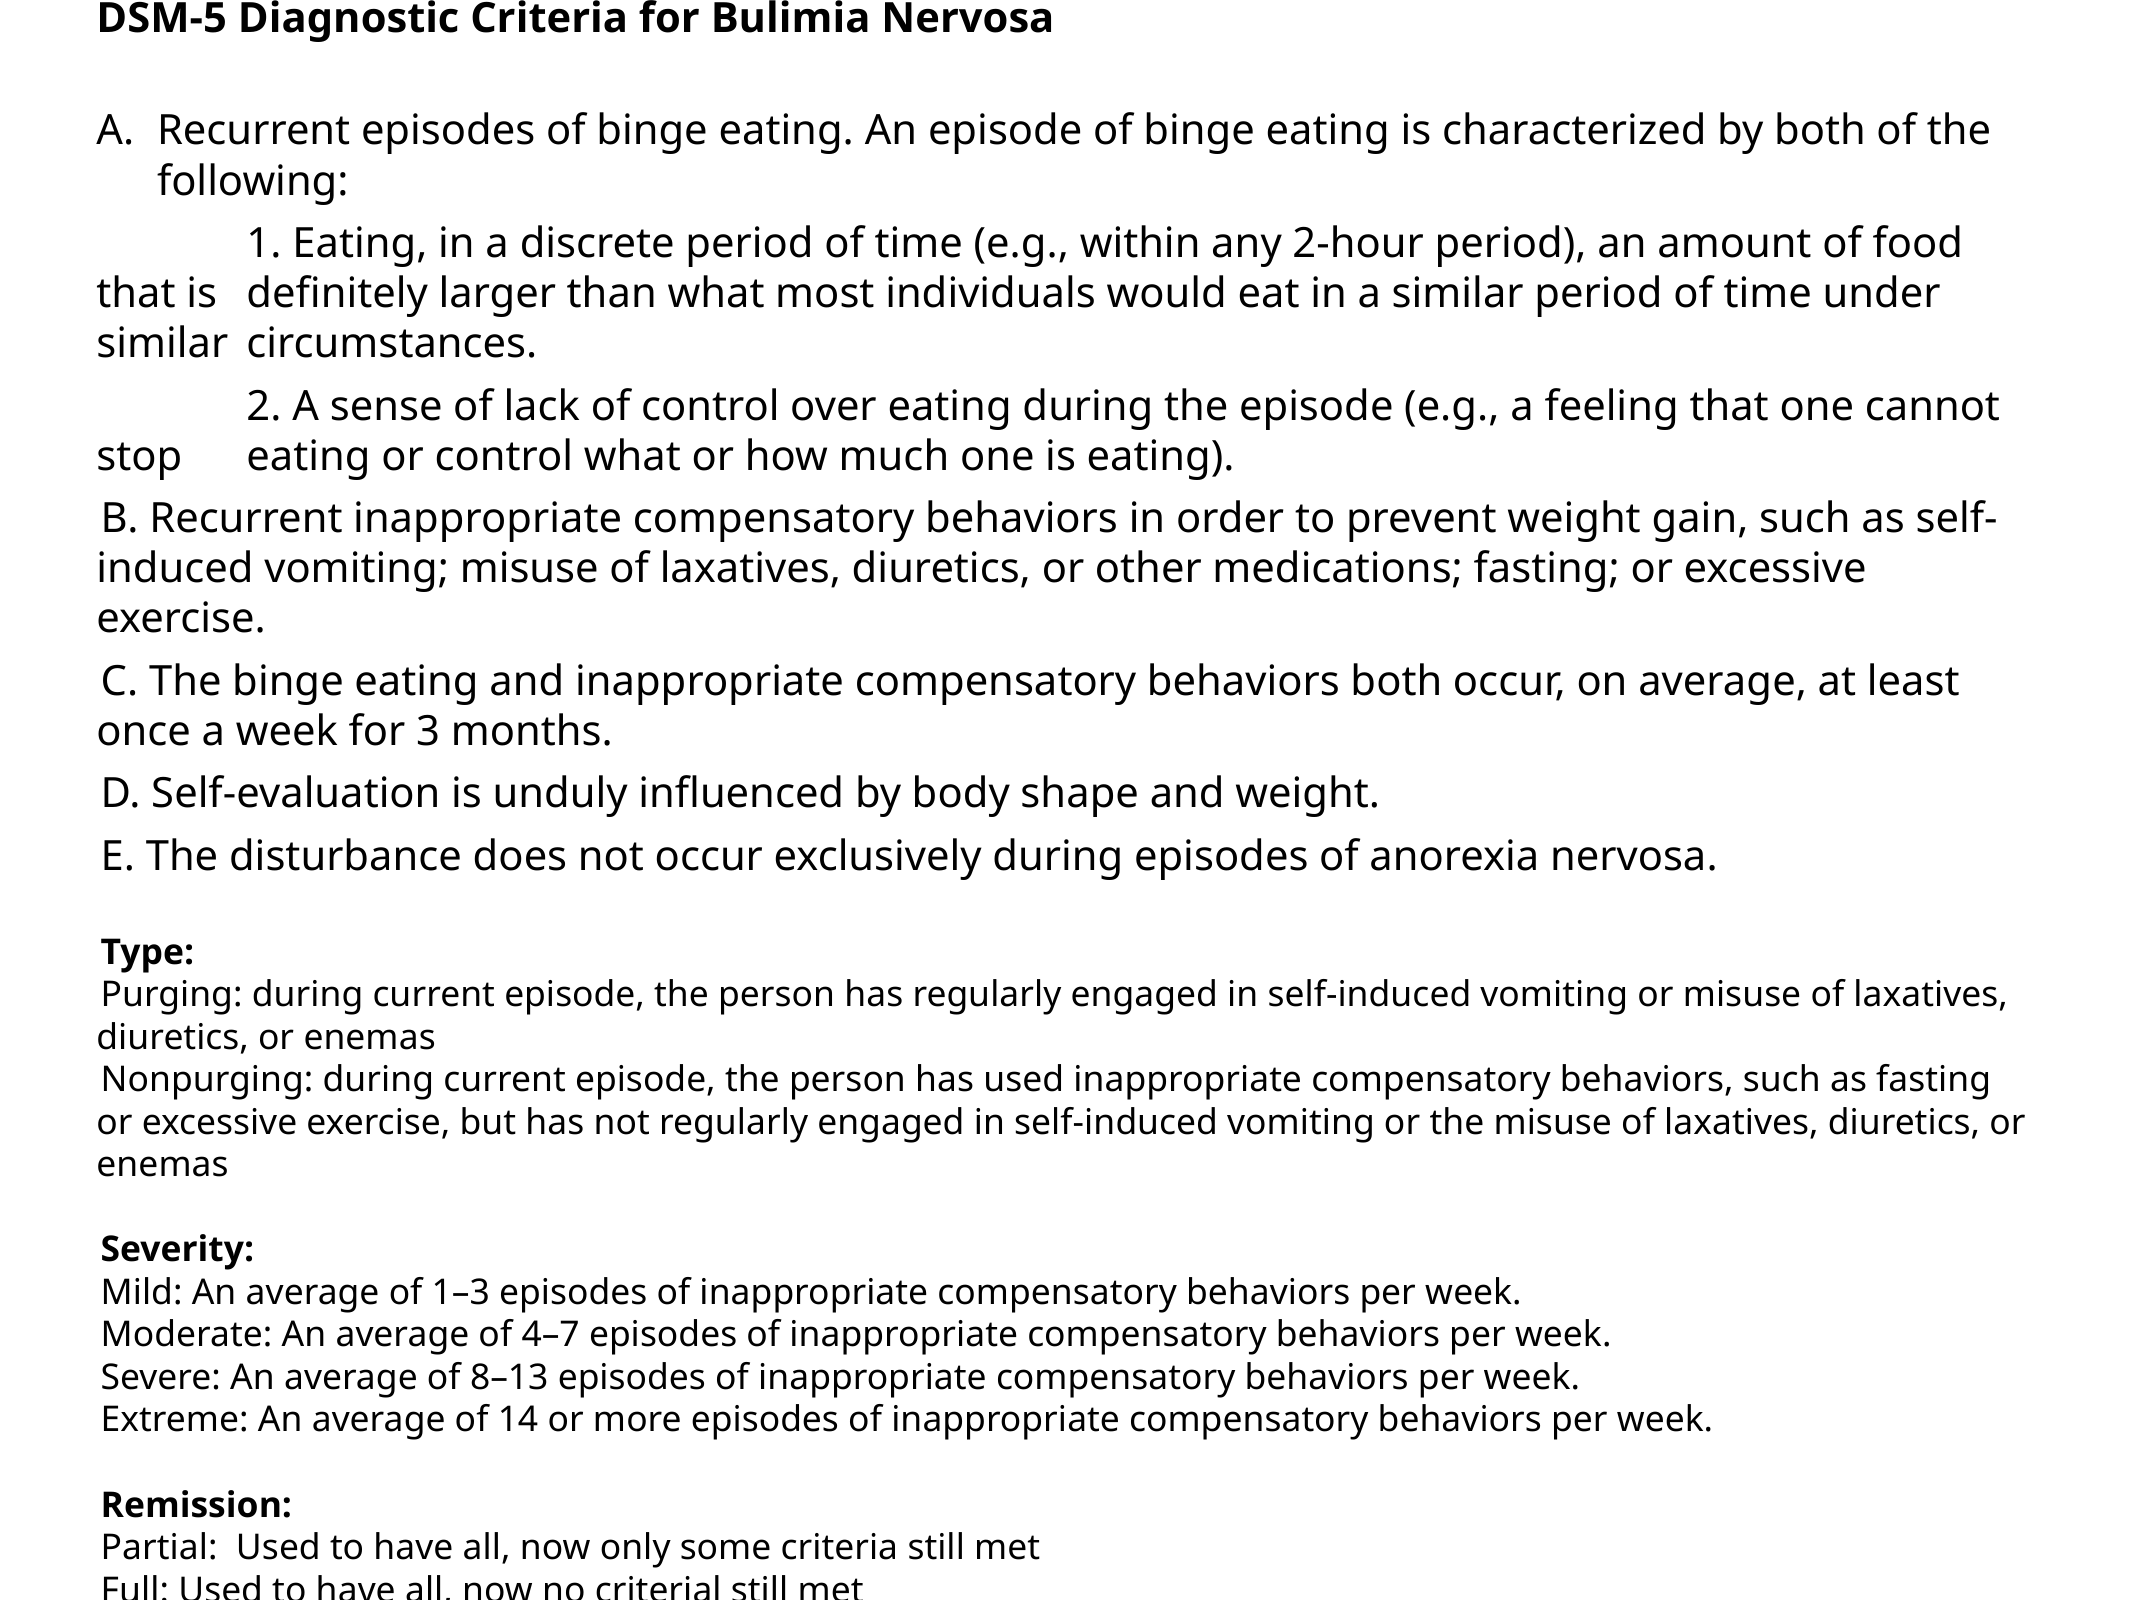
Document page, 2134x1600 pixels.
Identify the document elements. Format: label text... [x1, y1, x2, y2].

text_box DSM-5 Diagnostic Criteria for Bulimia Nervosa Recurrent episodes of binge eating. An episode of binge eating is characterized by both of the following: 1. Eating, in a discrete period of time (e.g., within any 2-hour period), an amount of food that is definitely larger than what most individuals would eat in a similar period of time under similar circumstances. 2. A sense of lack of control over eating during the episode (e.g., a feeling that one cannot stop eating or control what or how much one is eating). B. Recurrent inappropriate compensatory behaviors in order to prevent weight gain, such as self-induced vomiting; misuse of laxatives, diuretics, or other medications; fasting; or excessive exercise. C. The binge eating and inappropriate compensatory behaviors both occur, on average, at least once a week for 3 months. D. Self-evaluation is unduly influenced by body shape and weight. E. The disturbance does not occur exclusively during episodes of anorexia nervosa. Type: Purging: during current episode, the person has regularly engaged in self-induced vomiting or misuse of laxatives, diuretics, or enemas Nonpurging: during current episode, the person has used inappropriate compensatory behaviors, such as fasting or excessive exercise, but has not regularly engaged in self-induced vomiting or the misuse of laxatives, diuretics, or enemas Severity: Mild: An average of 1–3 episodes of inappropriate compensatory behaviors per week. Moderate: An average of 4–7 episodes of inappropriate compensatory behaviors per week. Severe: An average of 8–13 episodes of inappropriate compensatory behaviors per week. Extreme: An average of 14 or more episodes of inappropriate compensatory behaviors per week. Remission: Partial: Used to have all, now only some criteria still met Full: Used to have all, now no criterial still met [88, 0, 2046, 1600]
